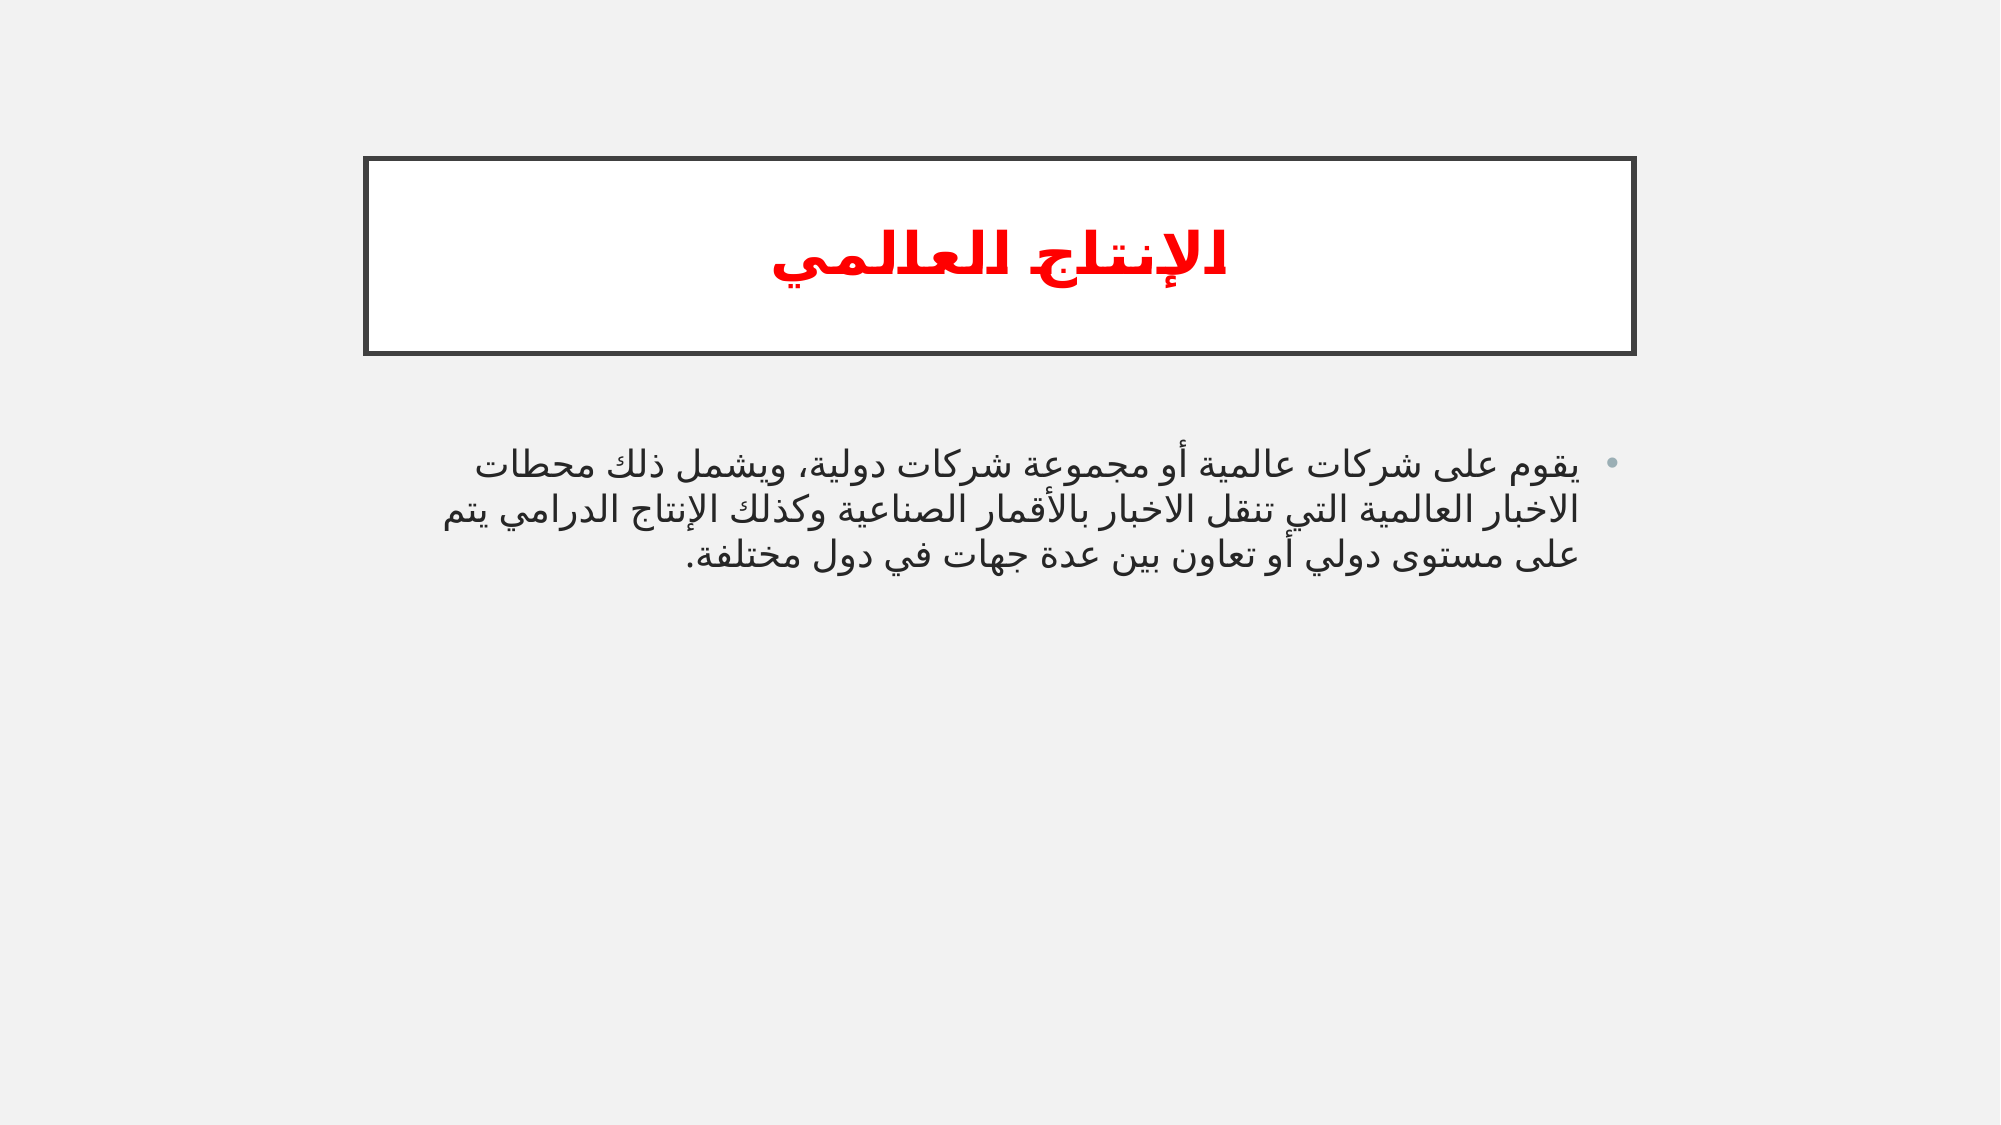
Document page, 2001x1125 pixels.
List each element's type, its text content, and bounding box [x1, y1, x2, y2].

list يقوم على شركات عالمية أو مجموعة شركات دولية، ويشمل ذلك محطات الاخبار العالمية التي تنقل الاخبار بالأقمار الصناعية وكذلك الإنتاج الدرامي يتم على مستوى دولي أو تعاون بين عدة جهات في دول مختلفة. [366, 432, 1634, 942]
title الإنتاج العالمي [363, 156, 1637, 356]
